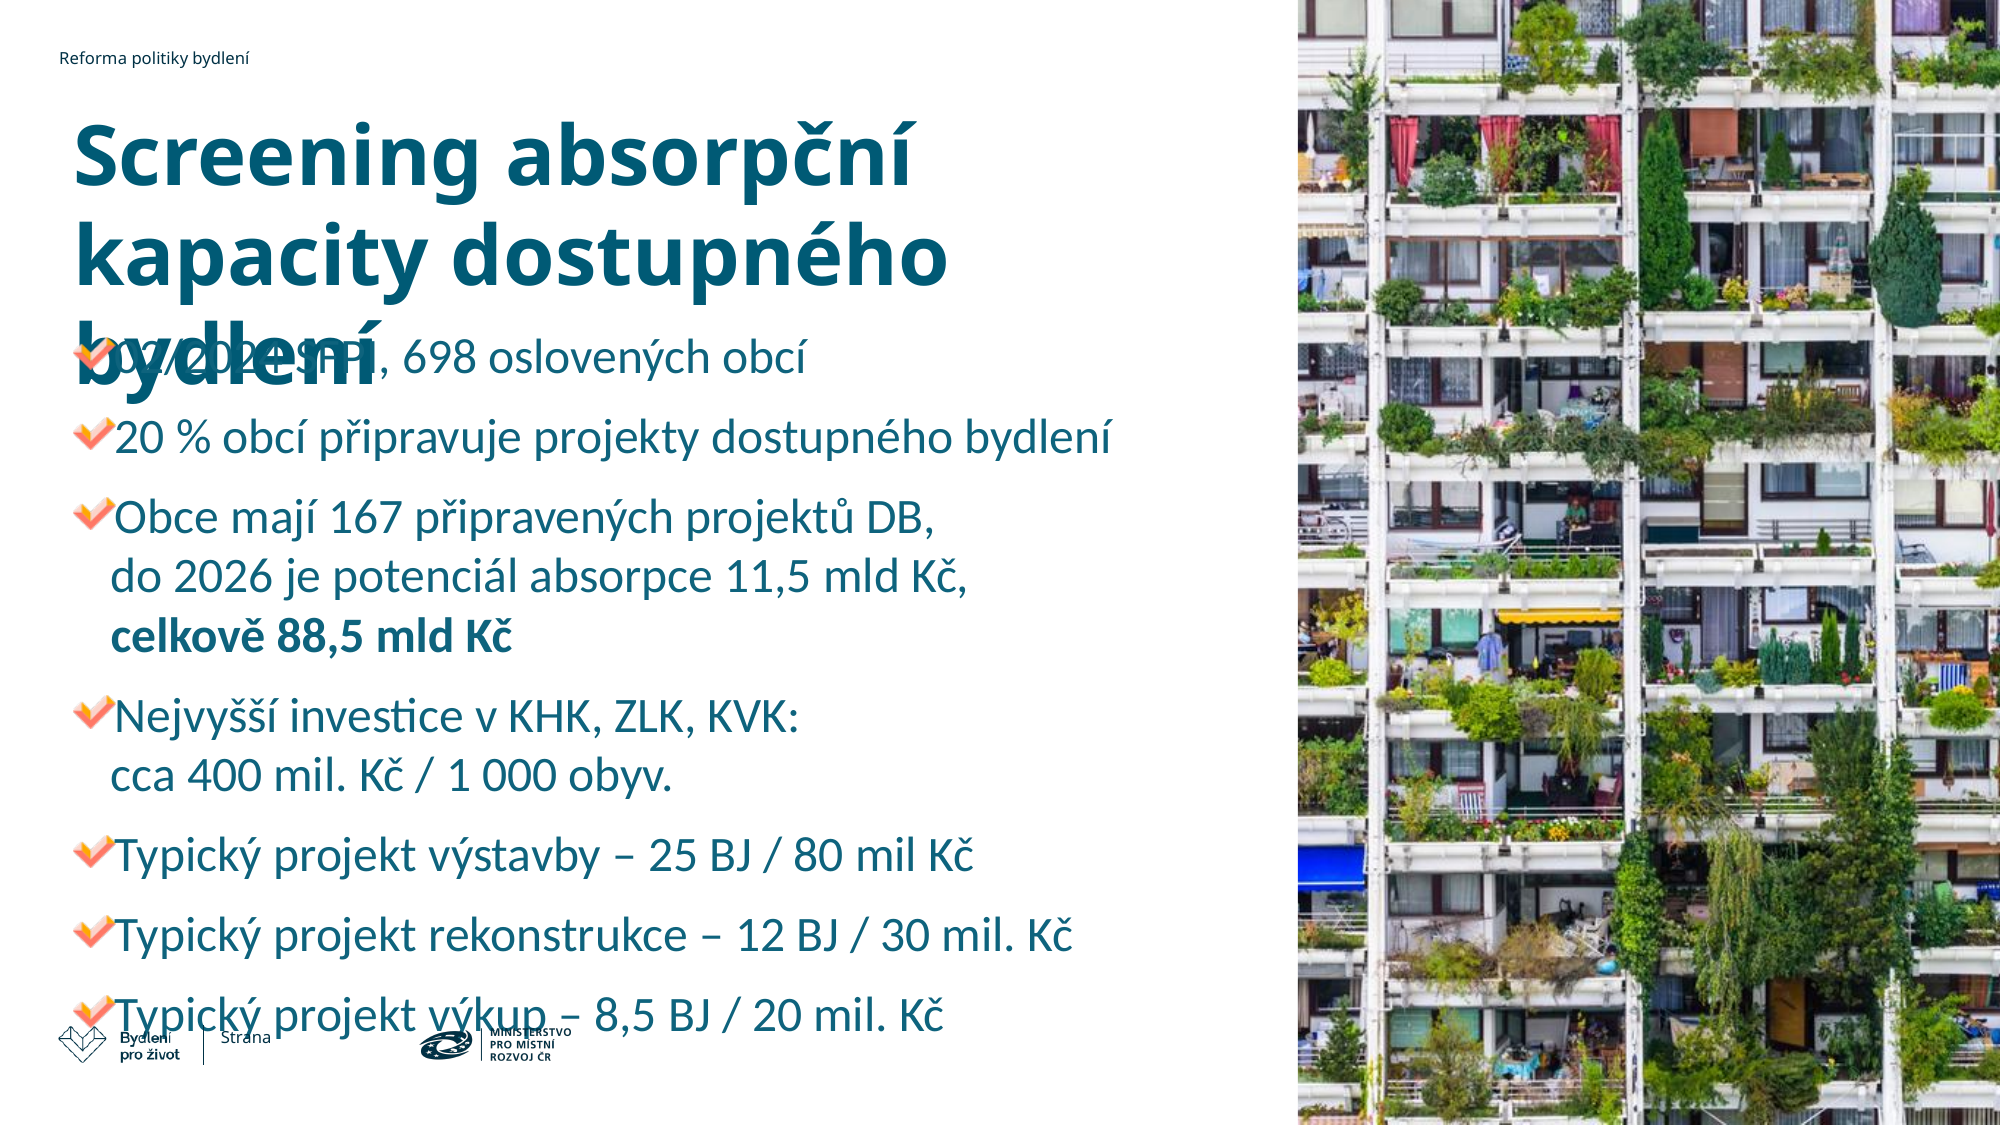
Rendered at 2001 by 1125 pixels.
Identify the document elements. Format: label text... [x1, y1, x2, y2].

picture [73, 835, 116, 868]
text_box Reforma politiky bydlení [44, 40, 265, 76]
picture [73, 337, 116, 370]
text_box Strana [206, 1019, 340, 1054]
picture [73, 915, 116, 948]
picture [73, 695, 116, 729]
list 02/2024 SFPI, 698 oslovených obcí 20 % obcí připravuje projekty dostupného bydlení Obce mají 167 připravených projektů DB, do 2026 je potenciál absorpce 11,5 mld Kč, celkově 88,5 mld Kč Nejvyšší investice v KHK, ZLK, KVK: cca 400 mil. Kč / 1 000 obyv. Typický projekt výstavby – 25 BJ / 80 mil Kč Typický projekt rekonstrukce – 12 BJ / 30 mil. Kč Typický projekt výkup – 8,5 BJ / 20 mil. Kč [58, 316, 1297, 1053]
picture [73, 497, 116, 530]
picture [58, 995, 180, 1063]
picture [73, 417, 116, 450]
picture [92, 337, 100, 342]
picture [419, 1028, 571, 1062]
text_box Screening absorpční kapacity dostupného bydlení [58, 94, 1197, 316]
picture [1297, 0, 2000, 1125]
